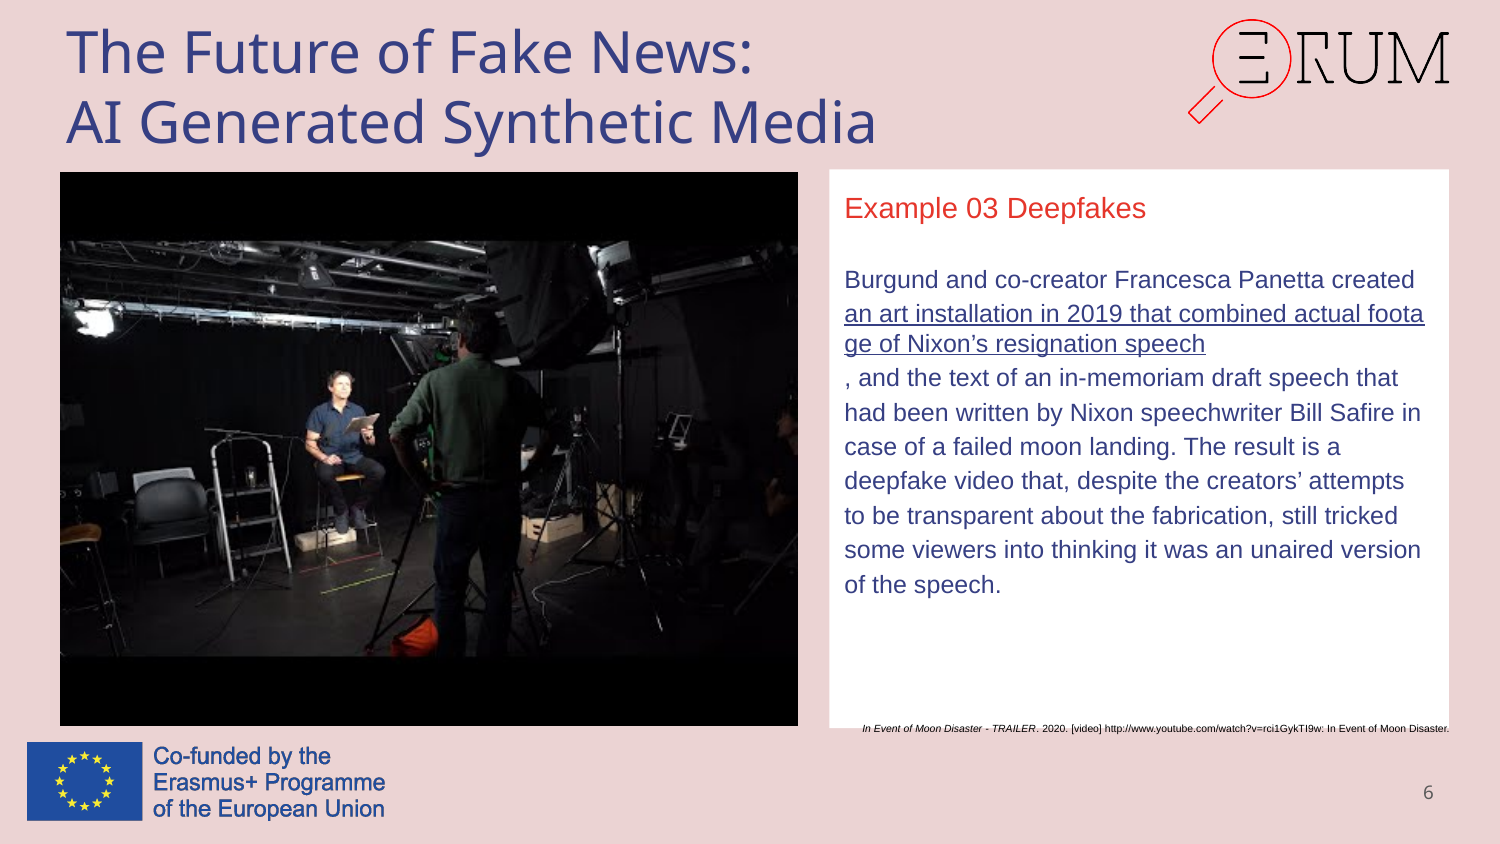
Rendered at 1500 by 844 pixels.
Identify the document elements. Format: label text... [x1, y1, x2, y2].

picture [1136, 0, 1500, 137]
title The Future of Fake News: AI Generated Synthetic Media [51, 0, 1168, 94]
list Example 03 Deepfakes Burgund and co-creator Francesca Panetta created an art installation in 2019 that combined actual footage of Nixon’s resignation speech, and the text of an in-memoriam draft speech that had been written by Nixon speechwriter Bill Safire in case of a failed moon landing. The result is a deepfake video that, despite the creators’ attempts to be transparent about the fabrication, still tricked some viewers into thinking it was an unaired version of the speech. [829, 169, 1449, 729]
picture [60, 172, 798, 726]
text_box In Event of Moon Disaster - TRAILER. 2020. [video] http://www.youtube.com/watch?v=rci1GykTI9w: In Event of Moon Disaster. [846, 715, 1467, 741]
slide_number 6 [1358, 761, 1449, 826]
picture [27, 742, 385, 821]
